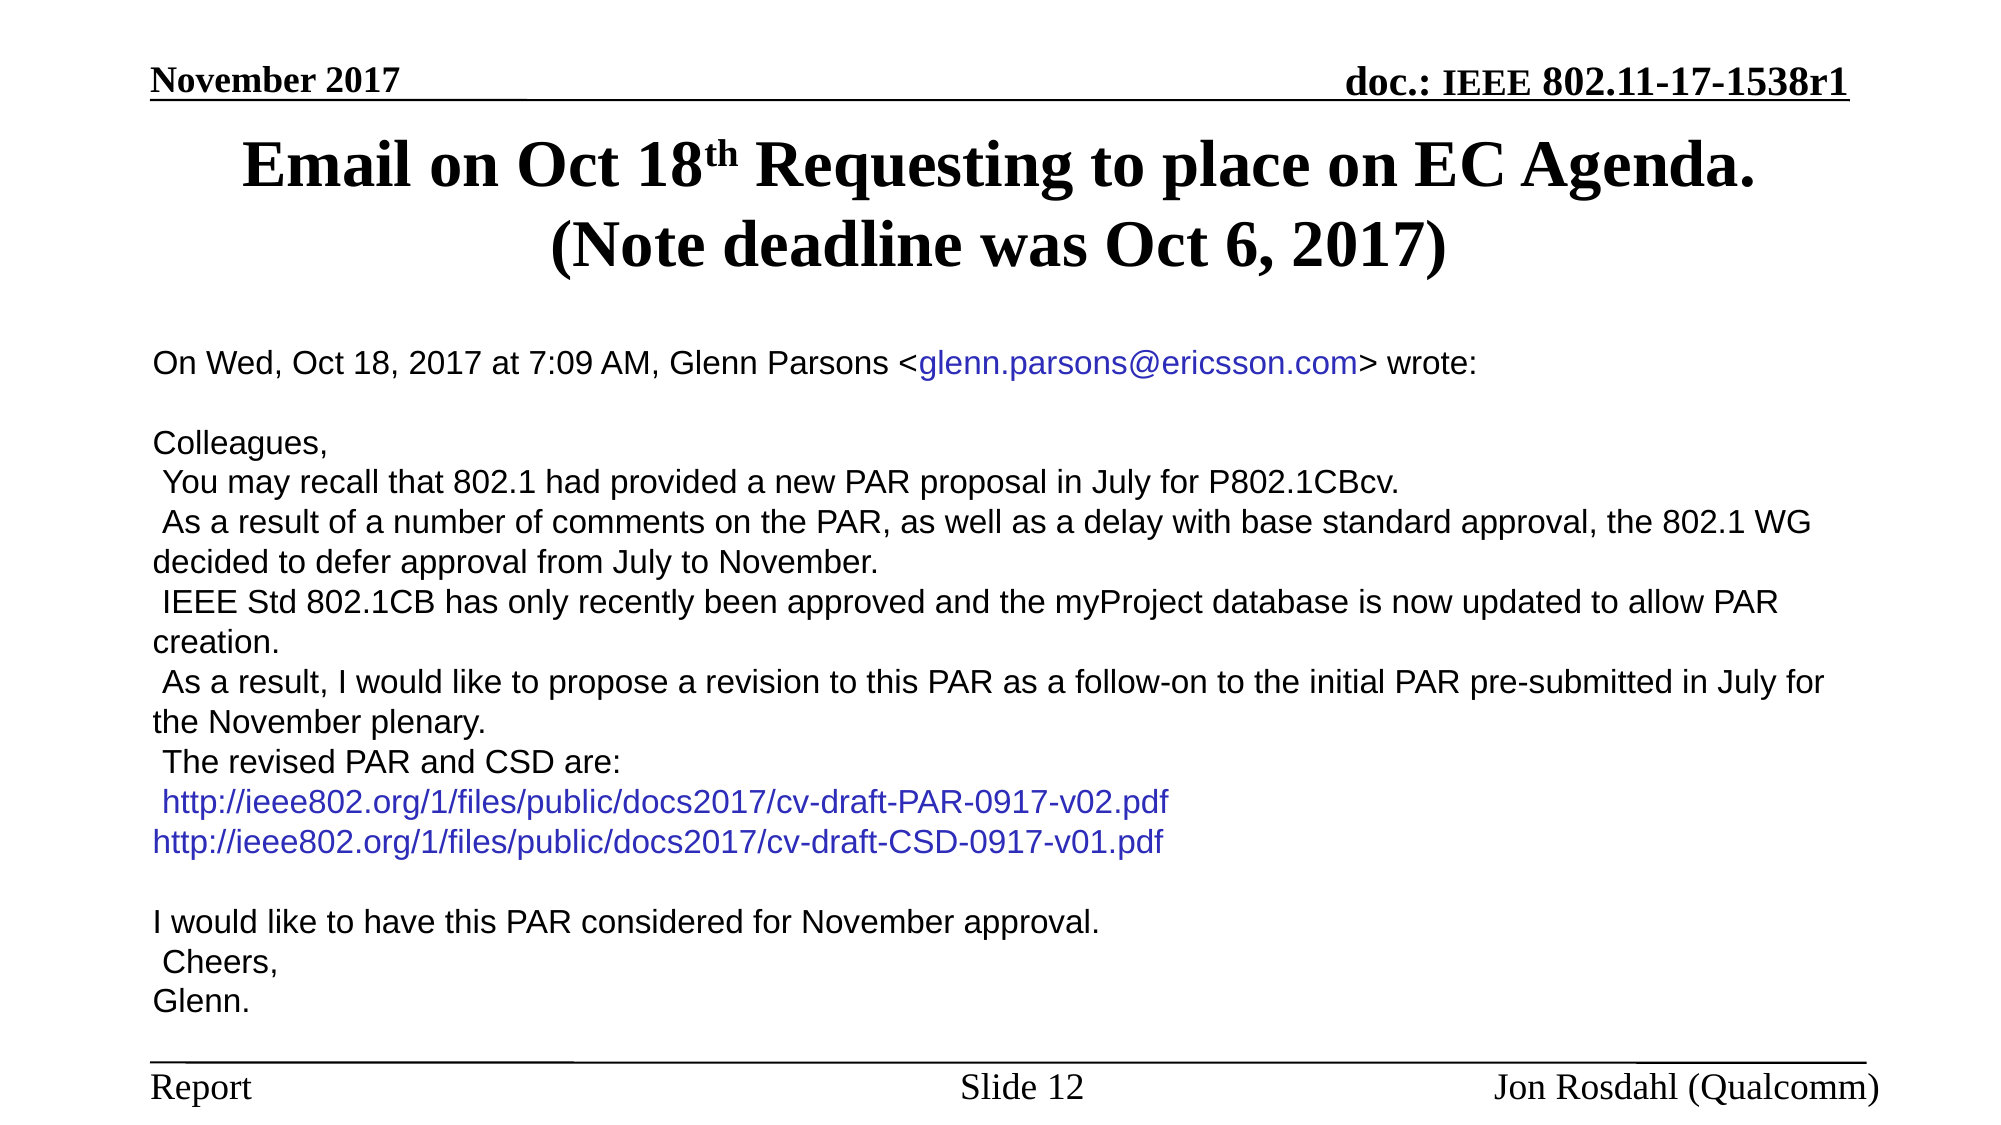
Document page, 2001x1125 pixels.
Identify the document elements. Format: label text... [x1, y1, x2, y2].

footer Jon Rosdahl (Qualcomm) [1436, 1061, 1881, 1108]
slide_number Slide 12 [950, 1061, 1095, 1125]
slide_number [149, 49, 431, 100]
title Email on Oct 18th Requesting to place on EC Agenda. (Note deadline was Oct 6, 2017) [149, 112, 1850, 288]
list On Wed, Oct 18, 2017 at 7:09 AM, Glenn Parsons <glenn.parsons@ericsson.com> wrote: Colleagues, You may recall that 802.1 had provided a new PAR proposal in July for P802.1CBcv. As a result of a number of comments on the PAR, as well as a delay with base standard approval, the 802.1 WG decided to defer approval from July to November. IEEE Std 802.1CB has only recently been approved and the myProject database is now updated to allow PAR creation. As a result, I would like to propose a revision to this PAR as a follow-on to the initial PAR pre-submitted in July for the November plenary. The revised PAR and CSD are: http://ieee802.org/1/files/public/docs2017/cv-draft-PAR-0917-v02.pdf http://ieee802.org/1/files/public/docs2017/cv-draft-CSD-0917-v01.pdf I would like to have this PAR considered for November approval. Cheers, Glenn. [137, 333, 1881, 1028]
